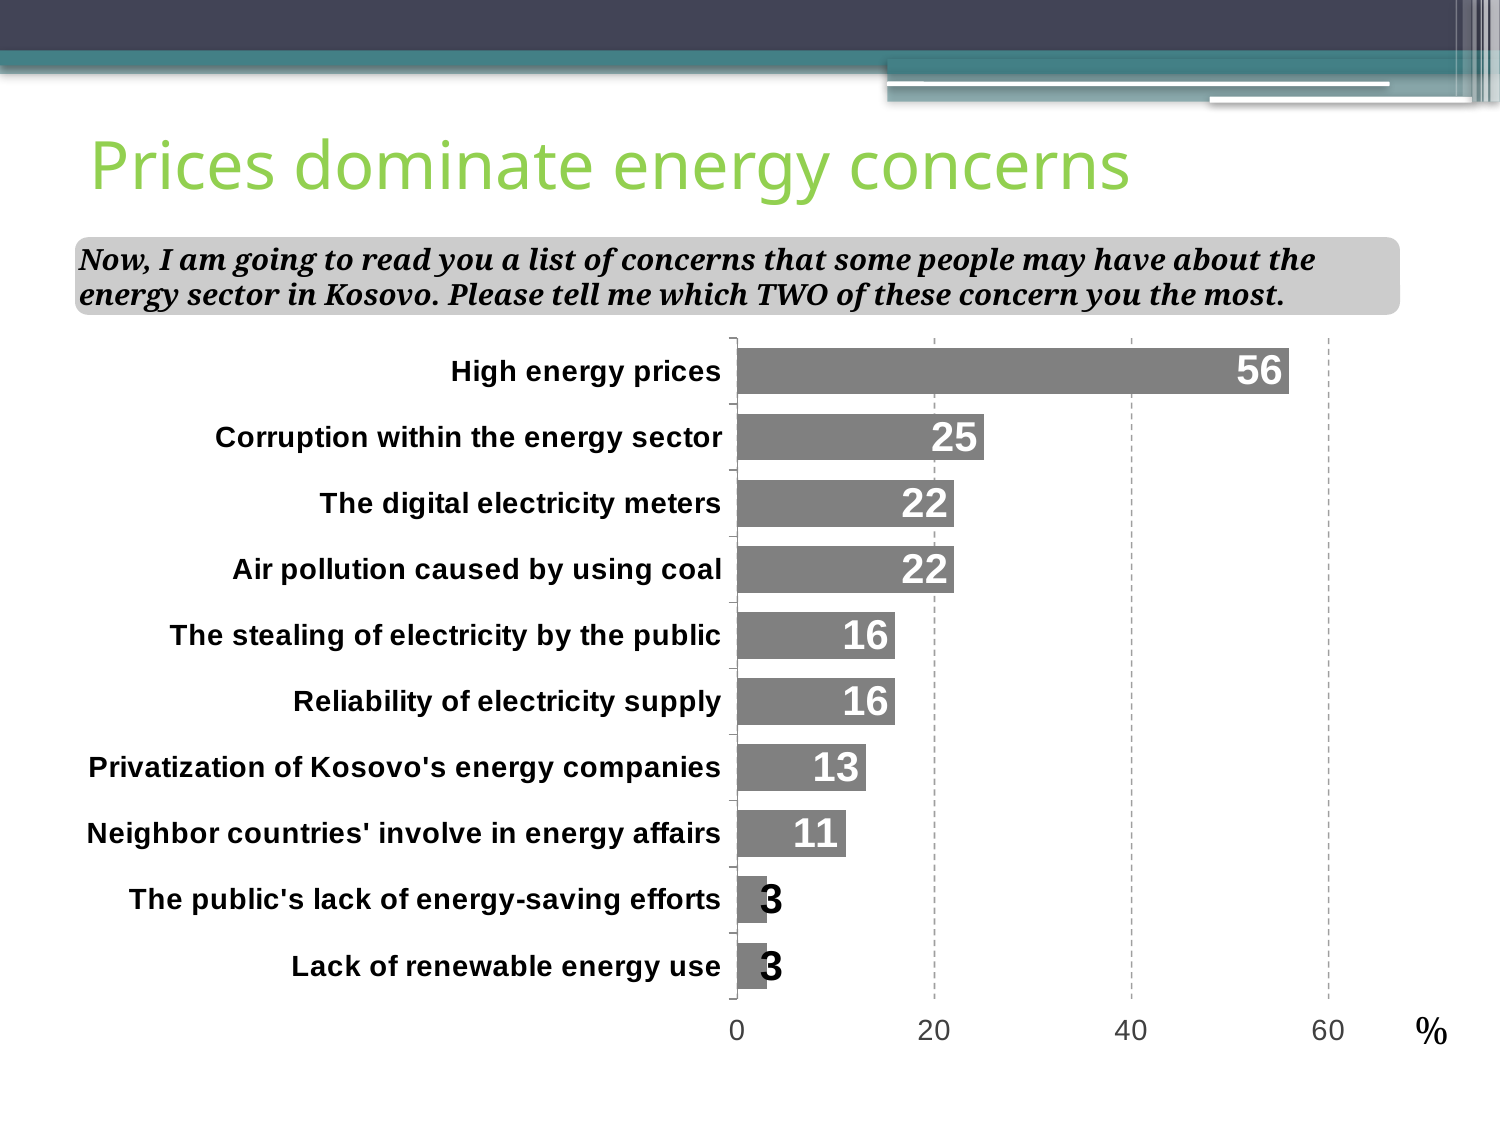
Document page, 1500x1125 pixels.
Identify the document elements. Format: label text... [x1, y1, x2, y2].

chart [12, 287, 1401, 1060]
title Prices dominate energy concerns [75, 125, 1325, 200]
text_box % [1406, 999, 1463, 1060]
text_box Now, I am going to read you a list of concerns that some people may have about the energy sector in Kosovo. Please tell me which TWO of these concern you the most. [75, 237, 1401, 286]
